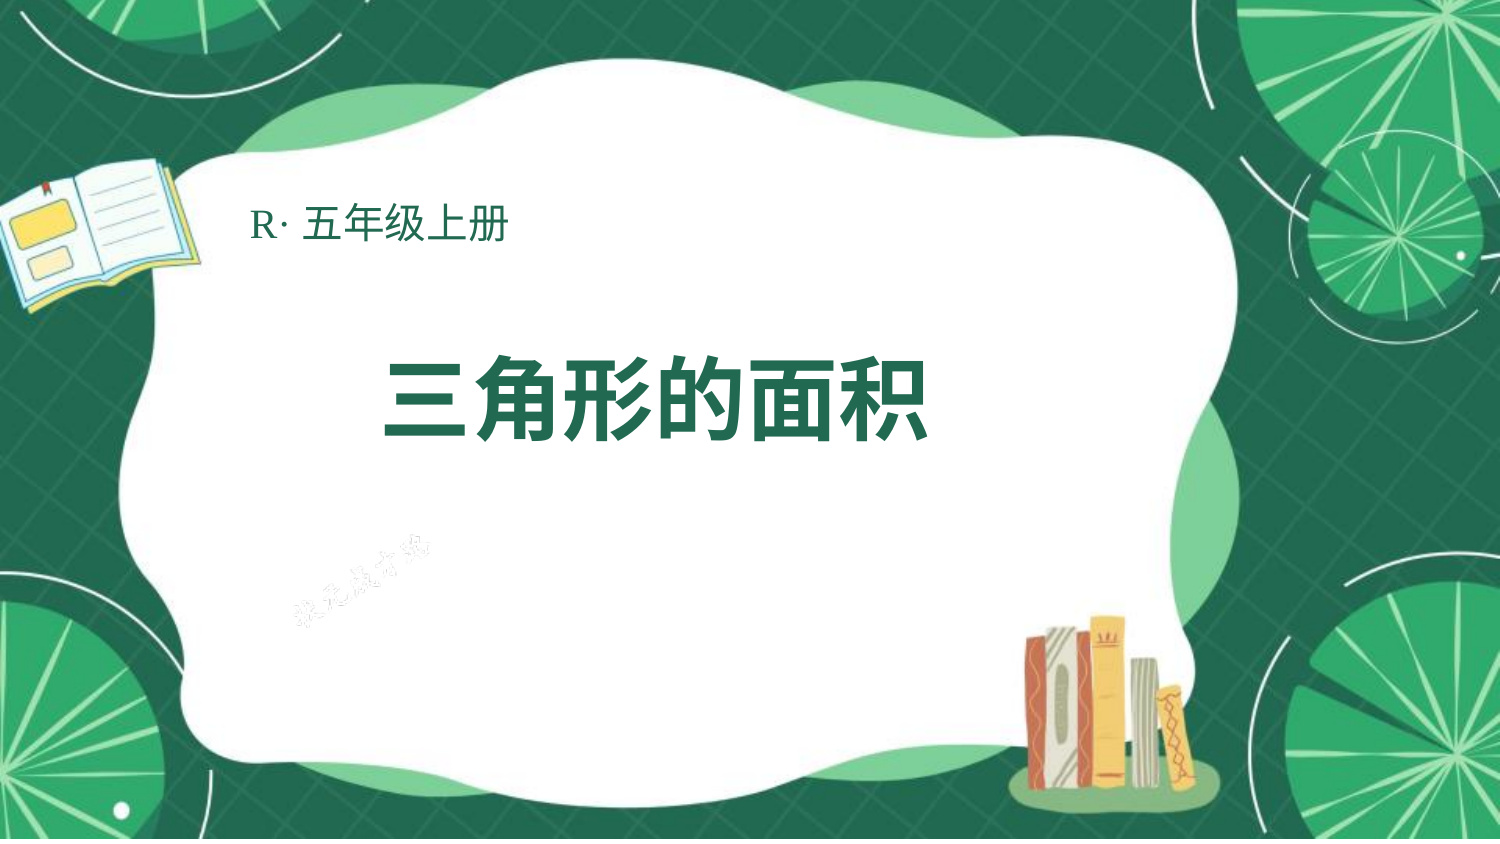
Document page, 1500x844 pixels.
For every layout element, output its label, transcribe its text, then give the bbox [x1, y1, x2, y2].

text_box R·五年级上册 [234, 189, 525, 254]
title 三角形的面积 [317, 334, 993, 477]
picture [0, 0, 1500, 839]
